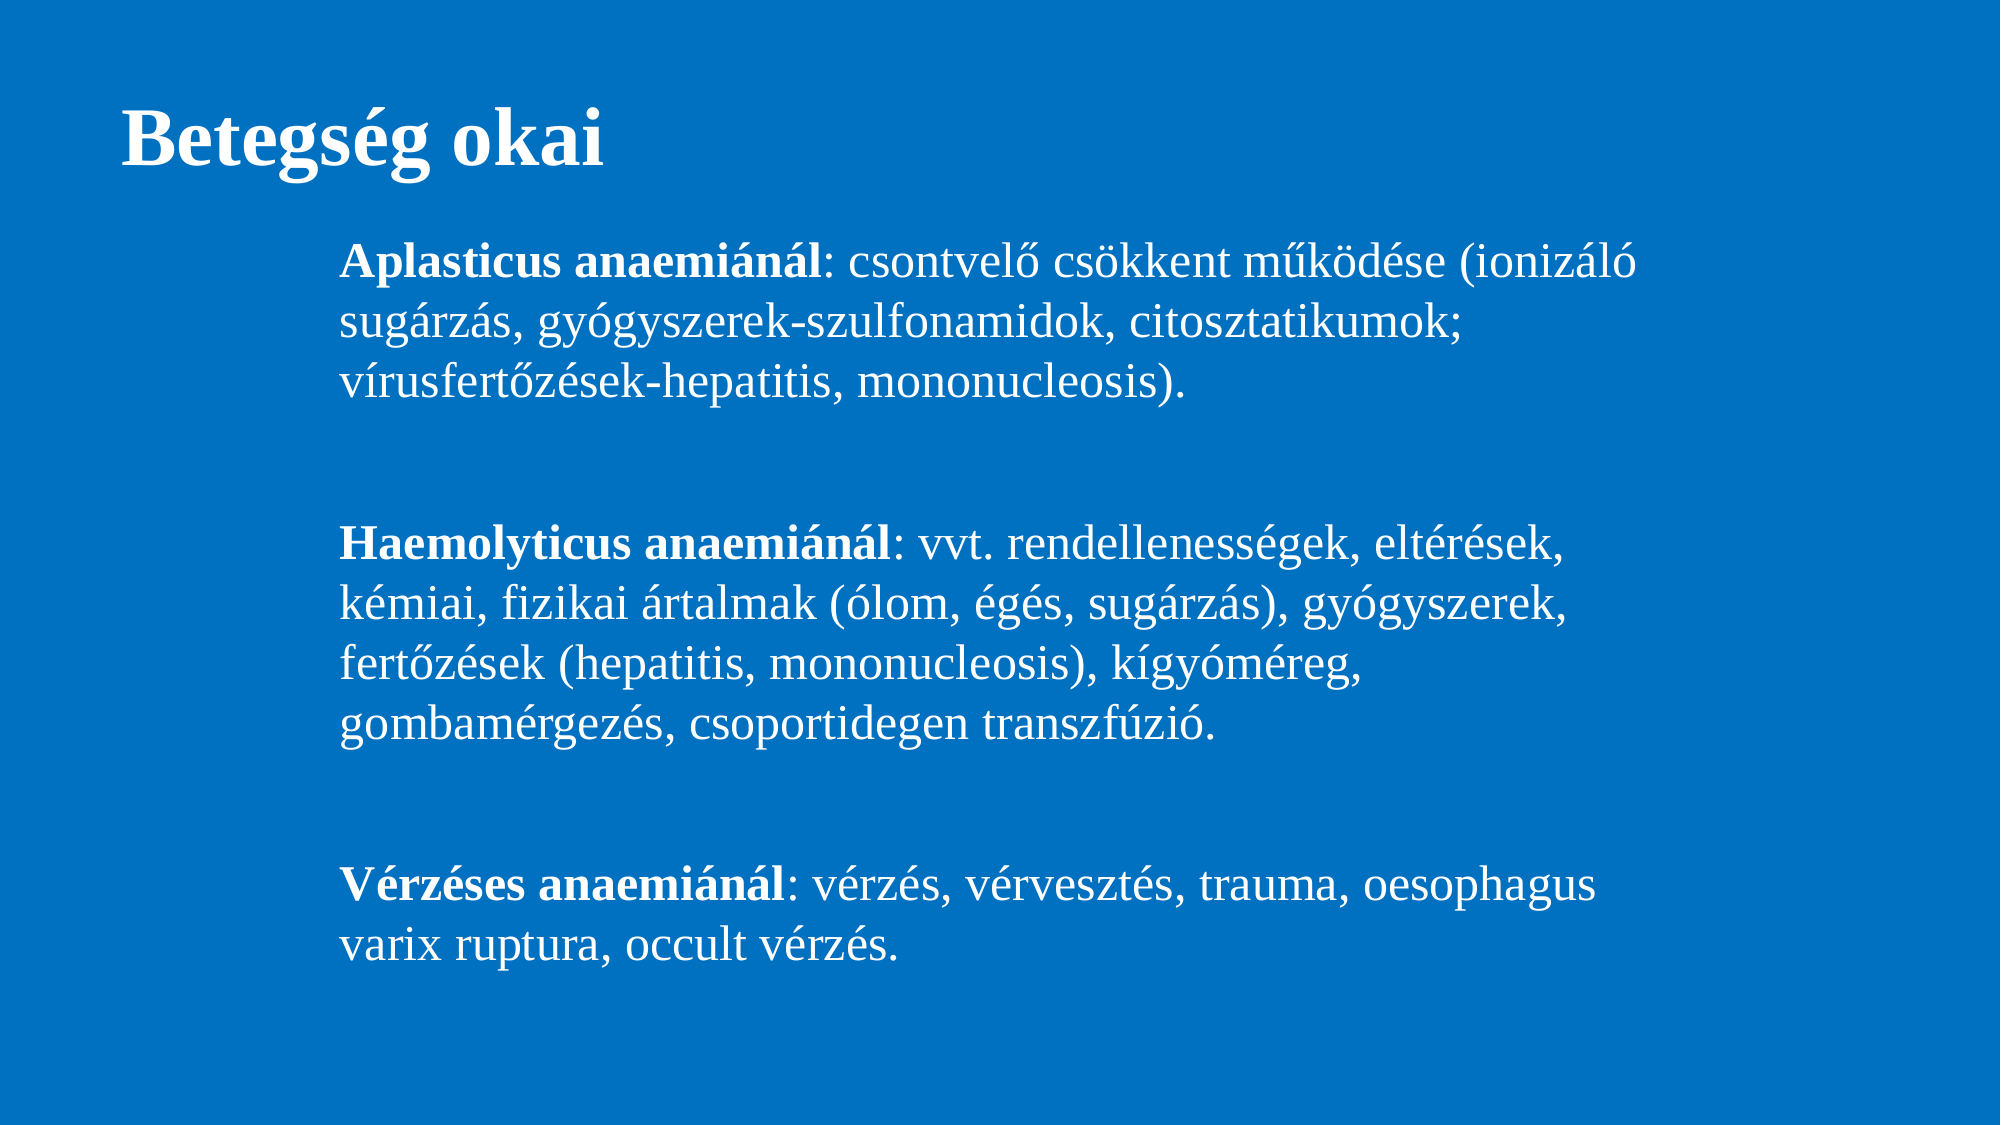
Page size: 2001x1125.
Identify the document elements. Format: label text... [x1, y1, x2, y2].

list Aplasticus anaemiánál: csontvelő csökkent működése (ionizáló sugárzás, gyógyszerek-szulfonamidok, citosztatikumok; vírusfertőzések-hepatitis, mononucleosis). Haemolyticus anaemiánál: vvt. rendellenességek, eltérések, kémiai, fizikai ártalmak (ólom, égés, sugárzás), gyógyszerek, fertőzések (hepatitis, mononucleosis), kígyóméreg, gombamérgezés, csoportidegen transzfúzió. Vérzéses anaemiánál: vérzés, vérvesztés, trauma, oesophagus varix ruptura, occult vérzés. [324, 219, 1675, 1047]
title Betegség okai [106, 74, 1649, 304]
